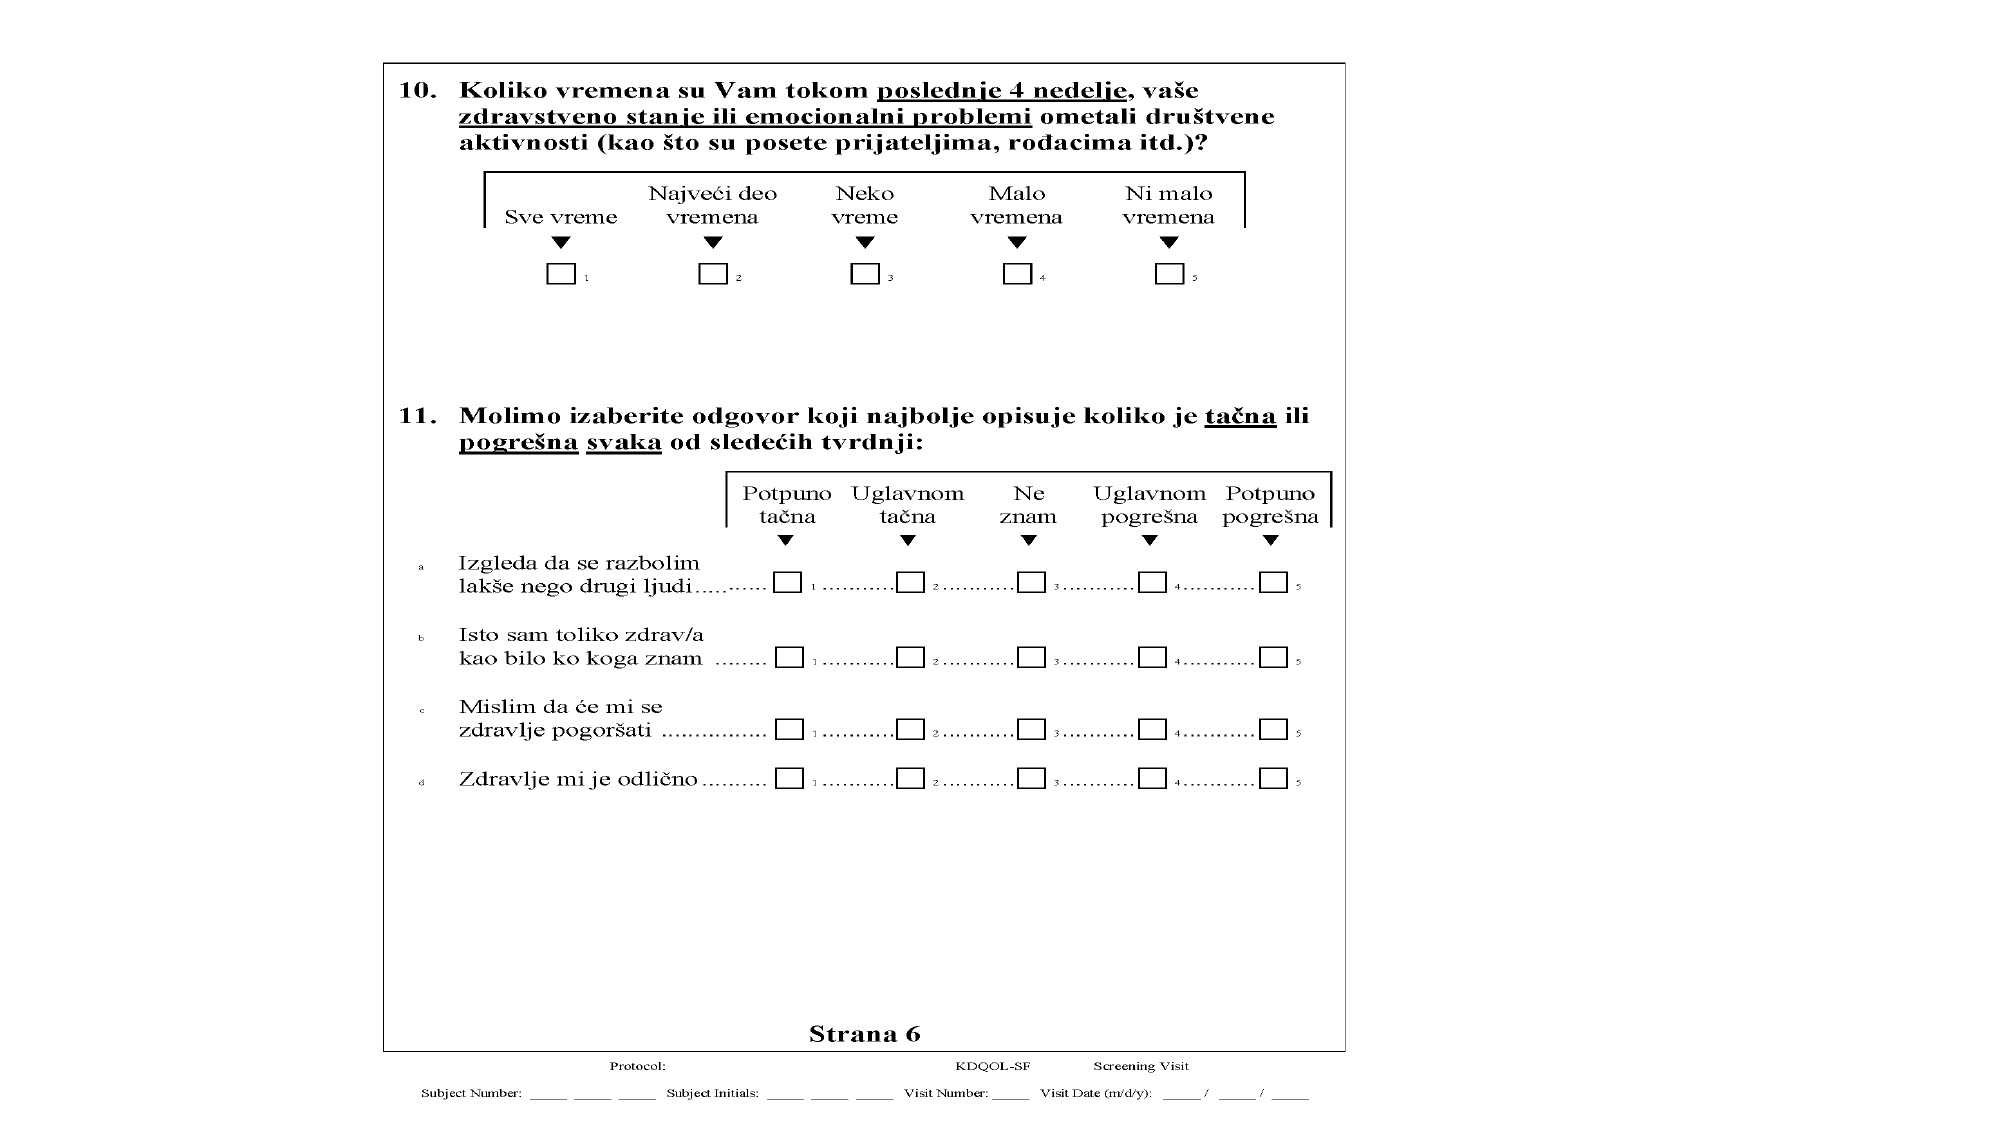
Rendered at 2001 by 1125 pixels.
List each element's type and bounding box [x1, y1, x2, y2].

picture [260, 0, 1435, 1125]
